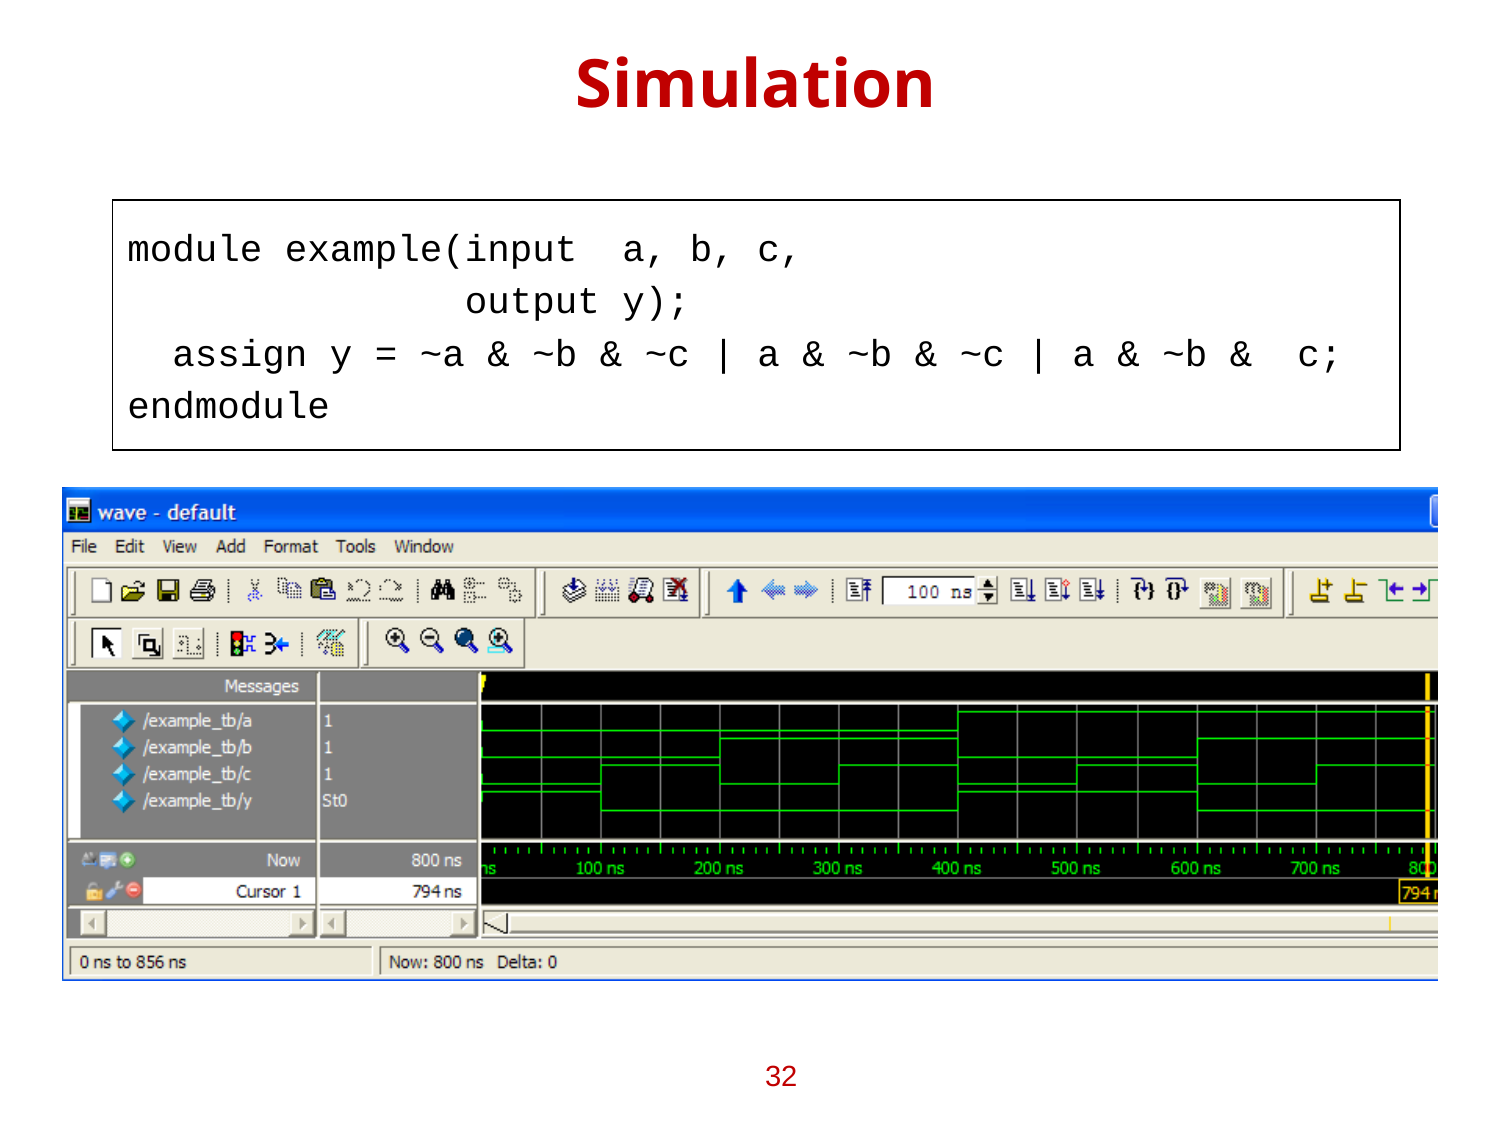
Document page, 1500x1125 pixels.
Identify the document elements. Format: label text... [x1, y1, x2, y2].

picture [62, 487, 1438, 981]
text_box module example(input a, b, c, output y); assign y = ~a & ~b & ~c | a & ~b & ~c | a & ~b & c; endmodule [112, 200, 1400, 450]
title Simulation [124, 12, 1388, 151]
slide_number 32 [649, 1049, 913, 1125]
